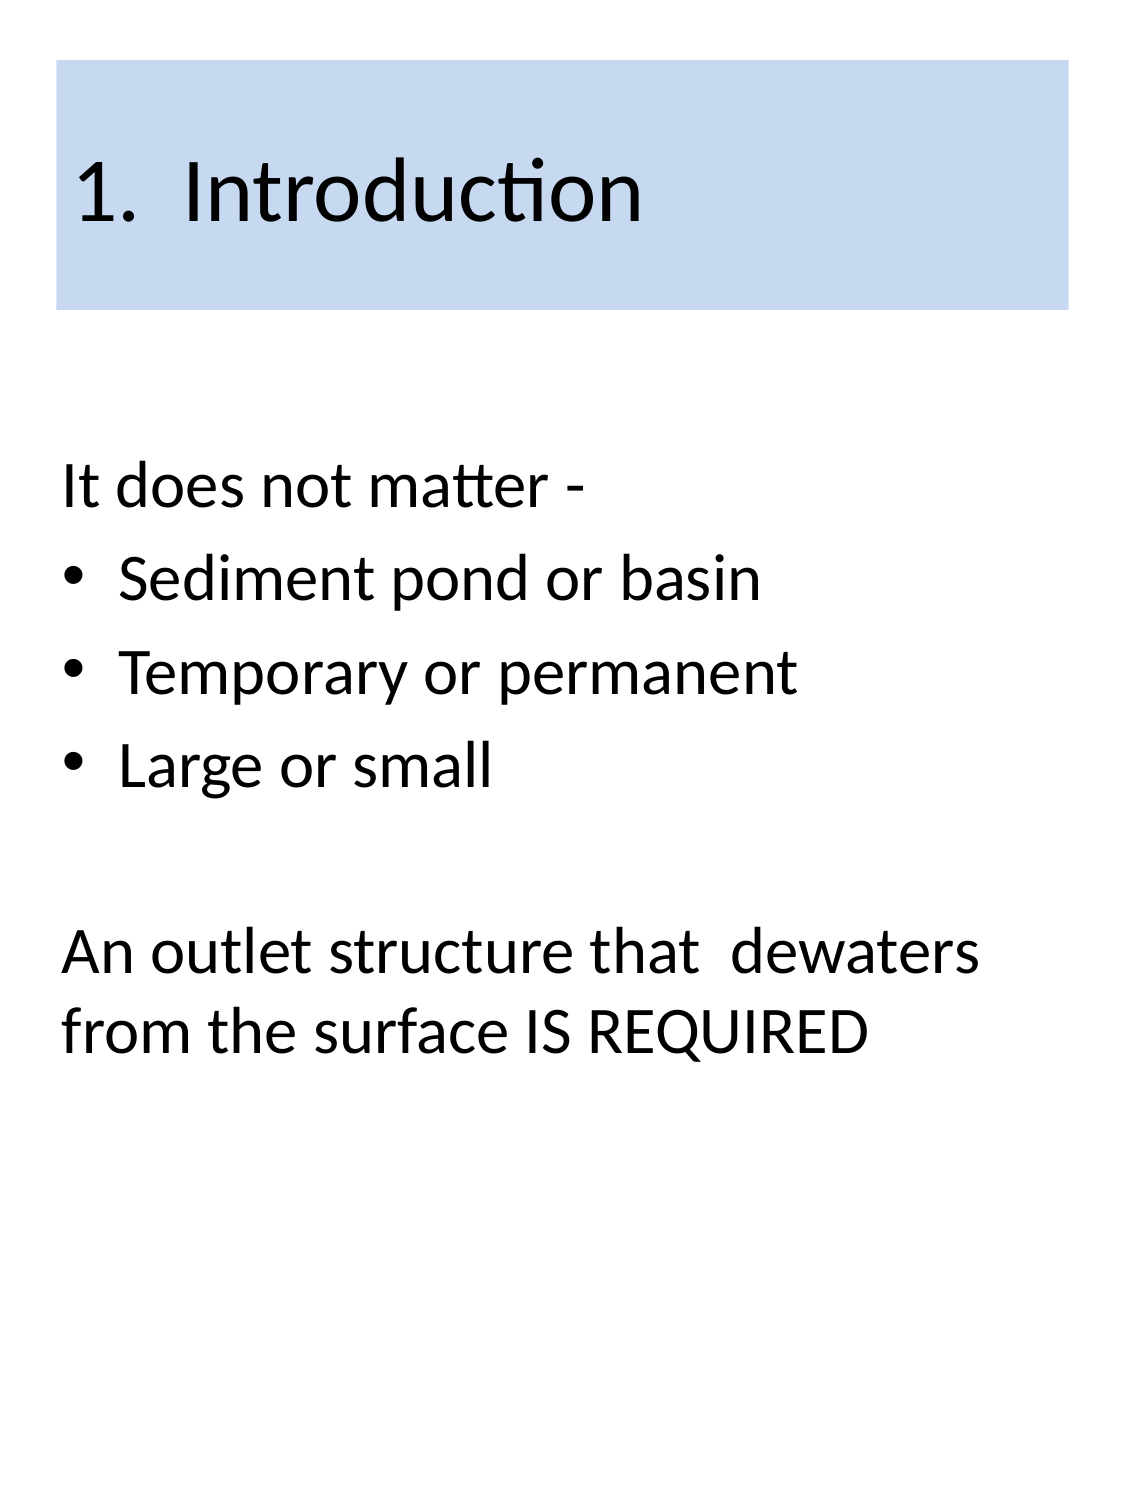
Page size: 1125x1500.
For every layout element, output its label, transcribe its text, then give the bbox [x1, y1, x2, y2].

list It does not matter - Sediment pond or basin Temporary or permanent Large or small An outlet structure that dewaters from the surface IS REQUIRED [46, 433, 1060, 1334]
title 1. Introduction [56, 60, 1069, 310]
